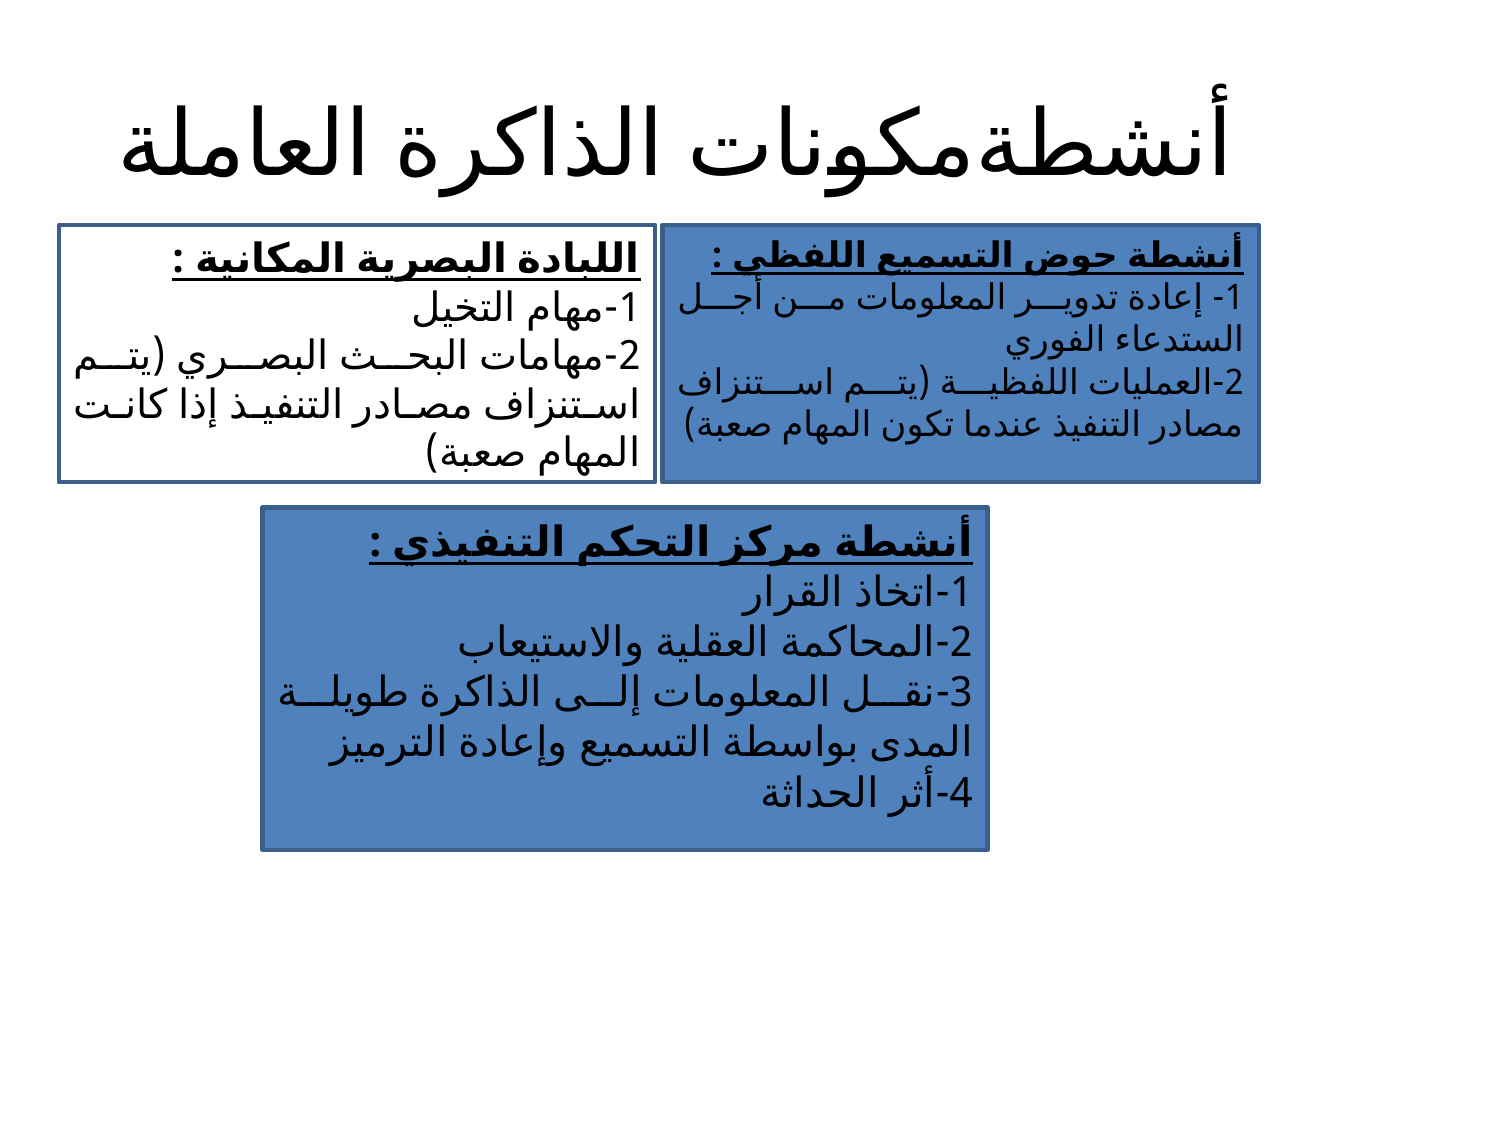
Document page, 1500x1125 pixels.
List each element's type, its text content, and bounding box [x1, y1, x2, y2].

text_box أنشطة حوض التسميع اللفظي : 1- إعادة تدوير المعلومات من أجل الستدعاء الفوري 2-العمليات اللفظية (يتم استنزاف مصادر التنفيذ عندما تكون المهام صعبة) [660, 223, 1261, 484]
title أنشطةمكونات الذاكرة العاملة [0, 45, 1350, 233]
text_box أنشطة مركز التحكم التنفيذي : 1-اتخاذ القرار 2-المحاكمة العقلية والاستيعاب 3-نقل المعلومات إلى الذاكرة طويلة المدى بواسطة التسميع وإعادة الترميز 4-أثر الحداثة [260, 505, 990, 852]
text_box اللبادة البصرية المكانية : 1-مهام التخيل 2-مهامات البحث البصري (يتم استنزاف مصادر التنفيذ إذا كانت المهام صعبة) [57, 233, 657, 484]
